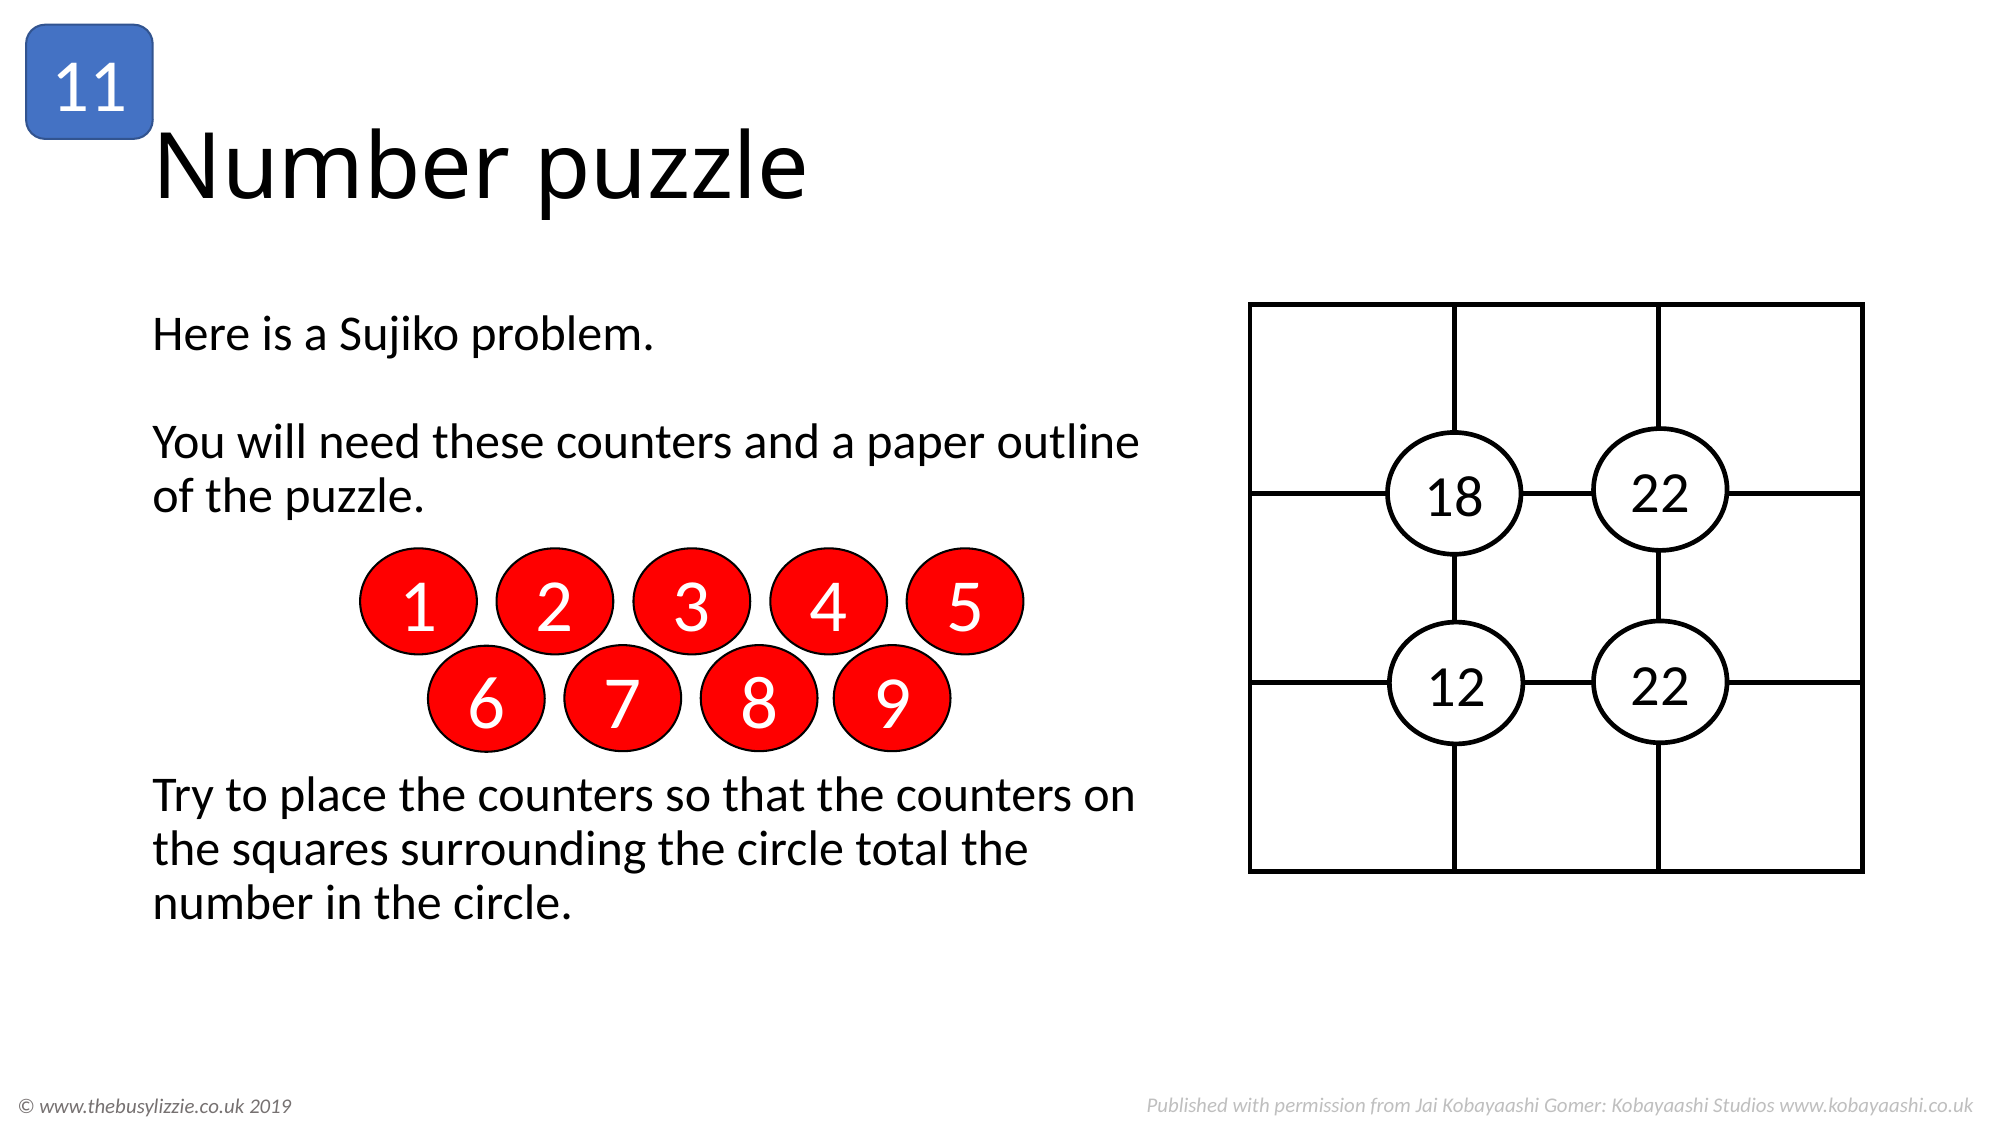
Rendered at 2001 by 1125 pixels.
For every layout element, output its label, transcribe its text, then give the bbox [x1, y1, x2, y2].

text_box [360, 548, 1024, 752]
title Number puzzle [137, 59, 1863, 278]
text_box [1250, 304, 1863, 872]
list Here is a Sujiko problem. You will need these counters and a paper outline of the puzzle. Try to place the counters so that the counters on the squares surrounding the circle total the number in the circle. [137, 299, 1186, 1049]
text_box © www.thebusylizzie.co.uk 2019 [2, 1085, 311, 1125]
text_box Published with permission from Jai Kobayaashi Gomer: Kobayaashi Studios www.kobayaashi.co.uk [1131, 1084, 2000, 1125]
text_box 11 [25, 23, 154, 140]
